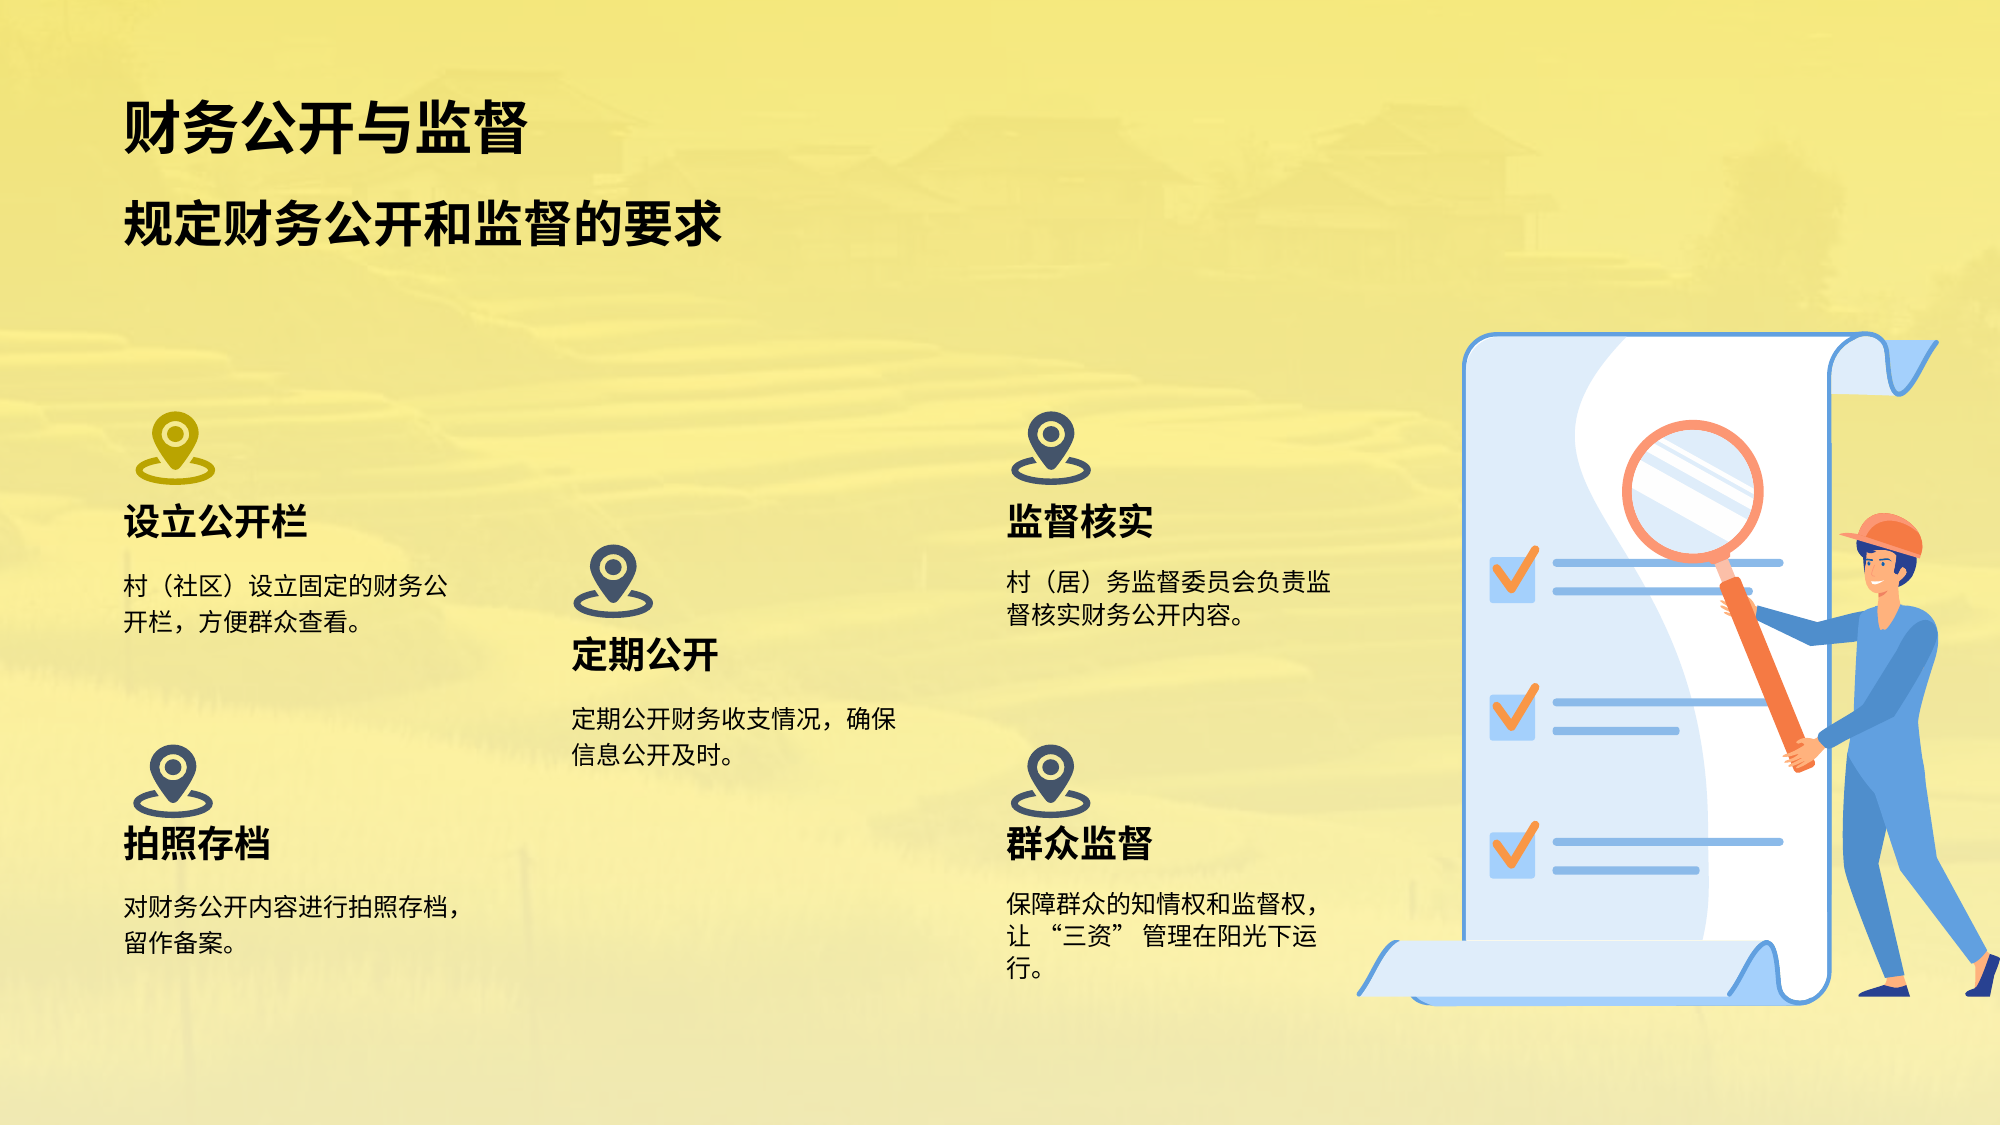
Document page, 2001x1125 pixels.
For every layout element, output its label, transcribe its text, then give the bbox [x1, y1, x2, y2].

title 财务公开与监督 [108, 21, 1890, 169]
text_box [108, 185, 2000, 1007]
